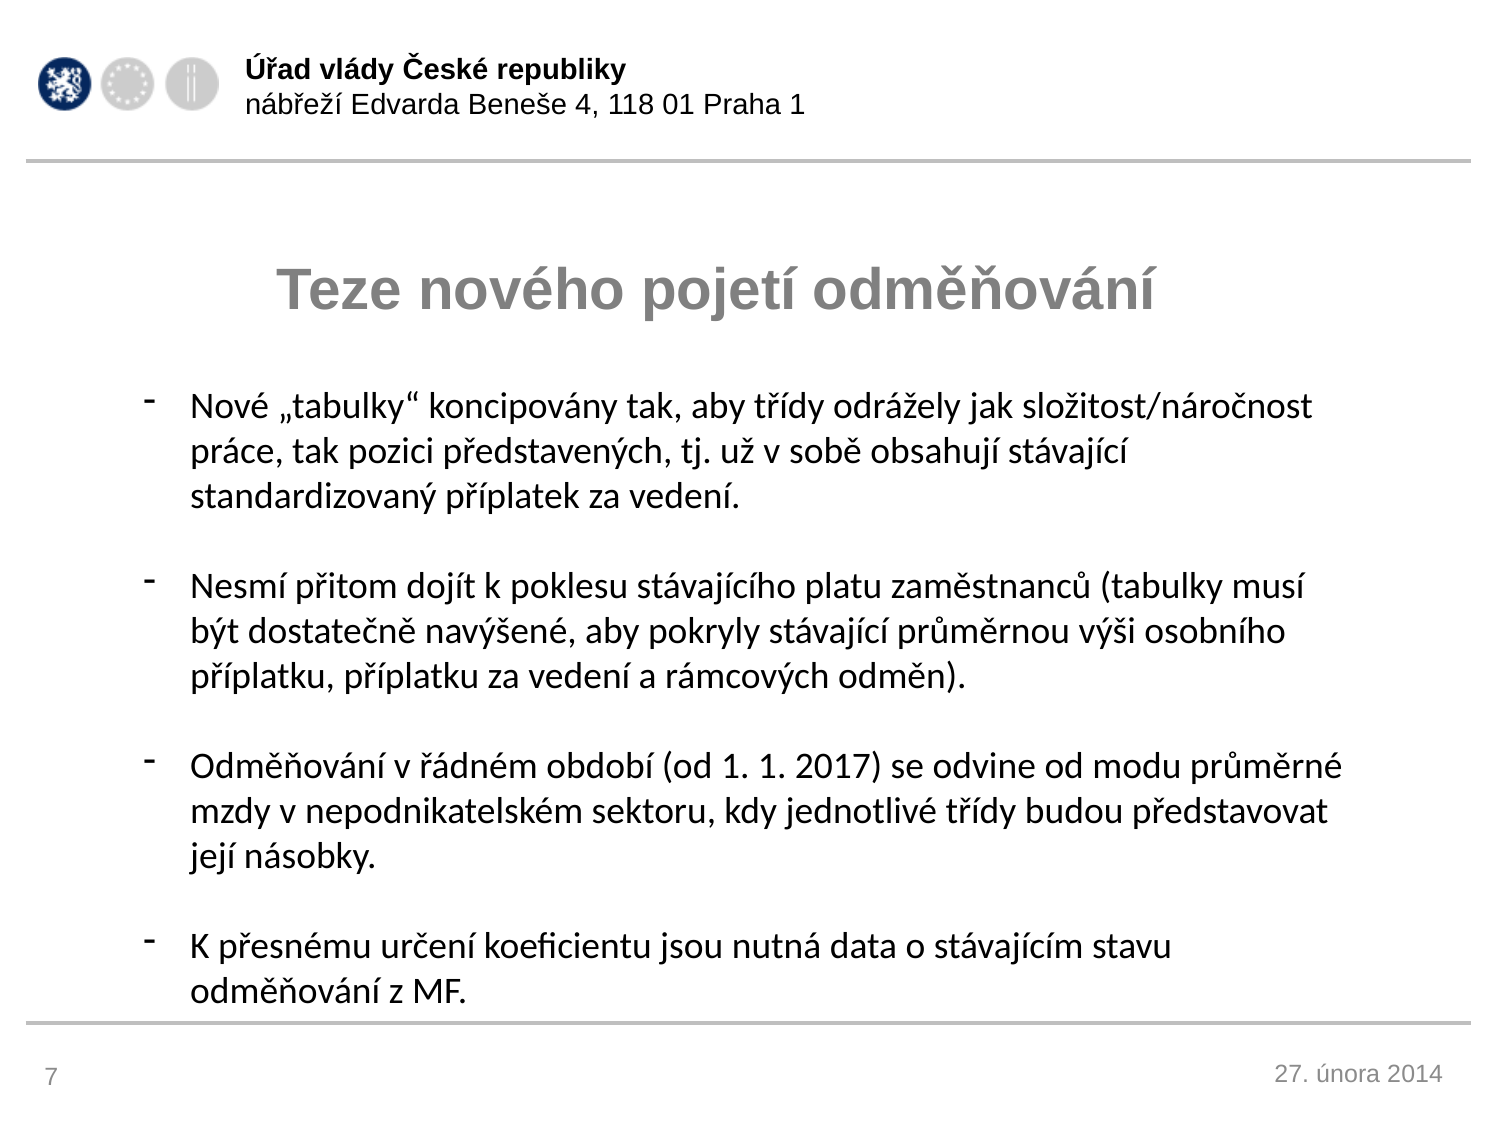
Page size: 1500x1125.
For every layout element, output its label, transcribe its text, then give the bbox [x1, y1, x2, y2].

text_box Nové „tabulky“ koncipovány tak, aby třídy odrážely jak složitost/náročnost práce, tak pozici představených, tj. už v sobě obsahují stávající standardizovaný příplatek za vedení. Nesmí přitom dojít k poklesu stávajícího platu zaměstnanců (tabulky musí být dostatečně navýšené, aby pokryly stávající průměrnou výši osobního příplatku, příplatku za vedení a rámcových odměn). Odměňování v řádném období (od 1. 1. 2017) se odvine od modu průměrné mzdy v nepodnikatelském sektoru, kdy jednotlivé třídy budou představovat její násobky. K přesnému určení koeficientu jsou nutná data o stávajícím stavu odměňování z MF. [128, 373, 1376, 1019]
footer 27. února 2014 [983, 1042, 1459, 1103]
slide_number 7 [29, 1045, 380, 1106]
picture [38, 57, 219, 114]
text_box Teze nového pojetí odměňování [104, 243, 1329, 329]
text_box Úřad vlády České republiky nábřeží Edvarda Beneše 4, 118 01 Praha 1 [230, 42, 1376, 128]
